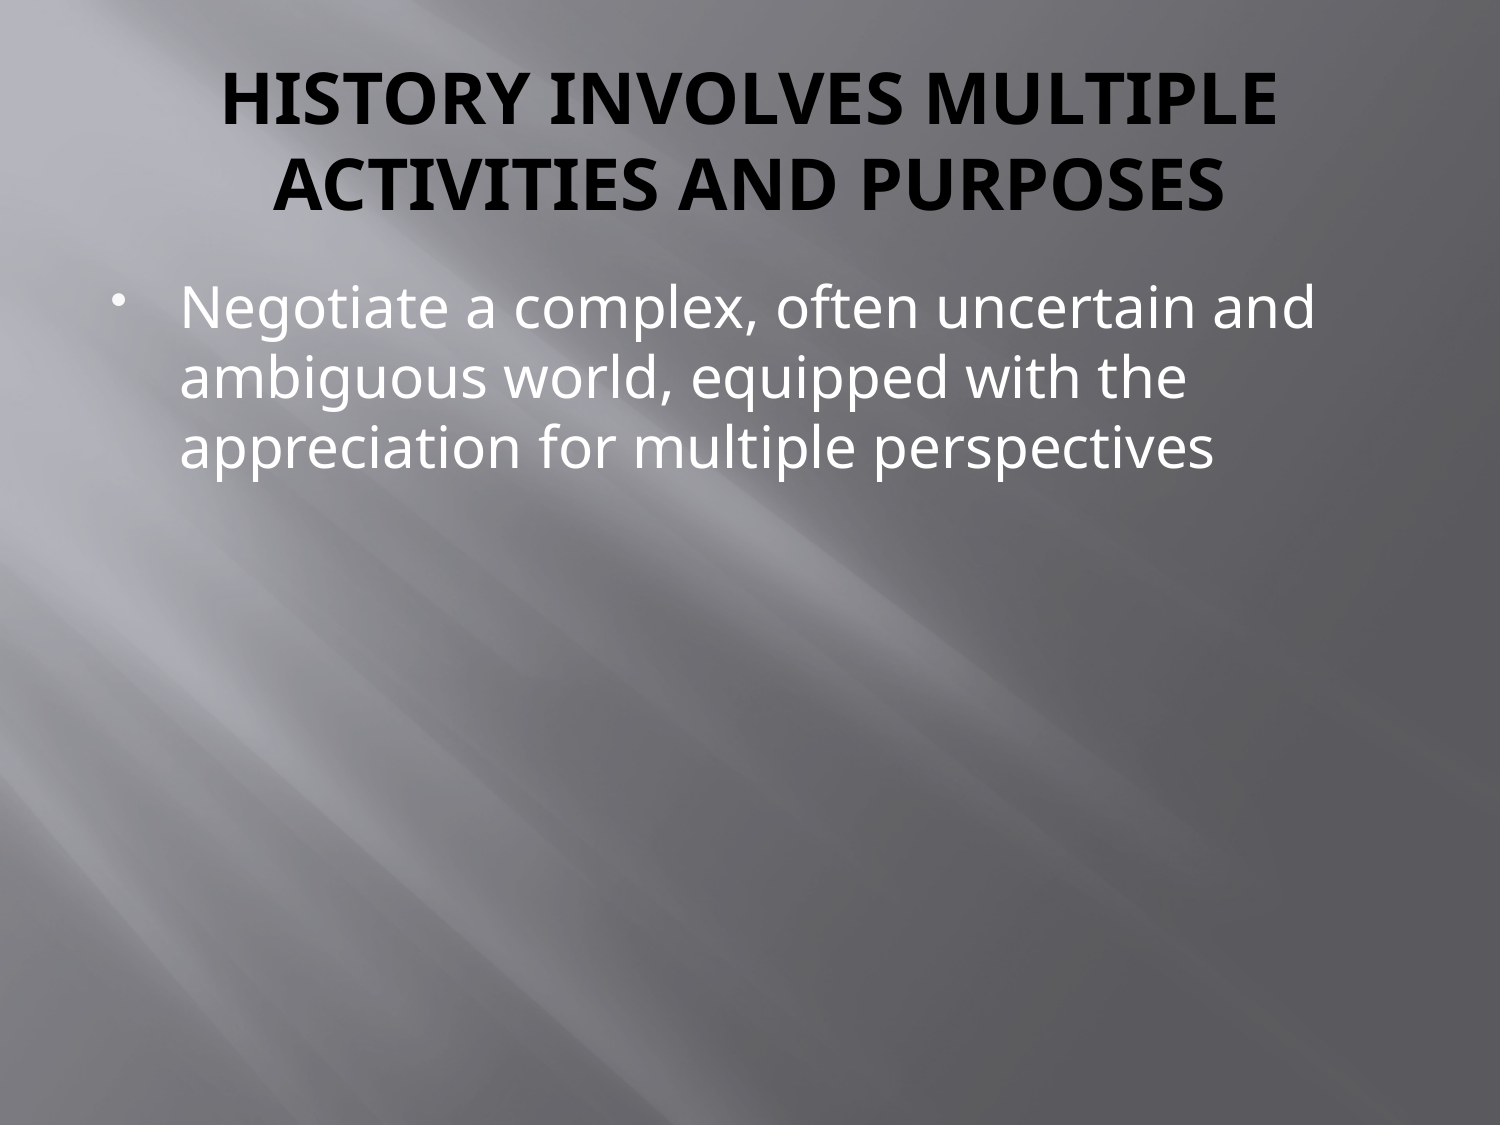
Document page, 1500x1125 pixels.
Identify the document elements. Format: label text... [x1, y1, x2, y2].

list Negotiate a complex, often uncertain and ambiguous world, equipped with the appreciation for multiple perspectives [75, 262, 1425, 1035]
title HISTORY INVOLVES MULTIPLE ACTIVITIES AND PURPOSES [75, 45, 1425, 233]
